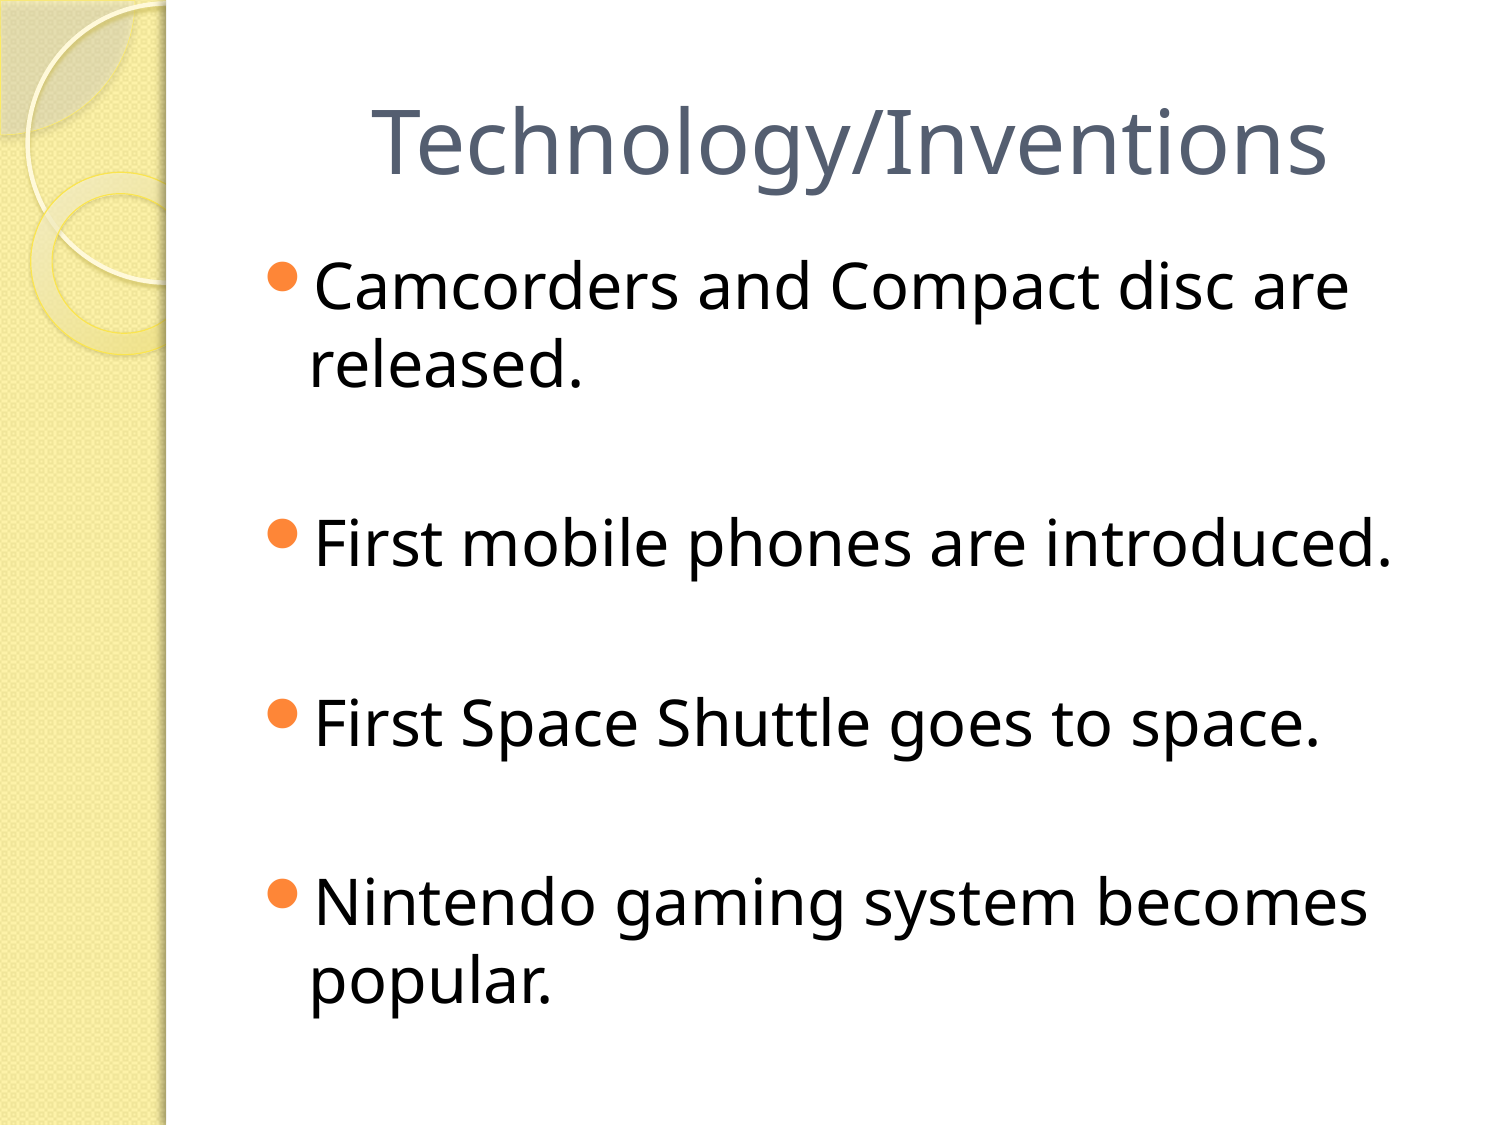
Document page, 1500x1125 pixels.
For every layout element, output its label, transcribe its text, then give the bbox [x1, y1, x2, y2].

title Technology/Inventions [235, 45, 1466, 233]
list Camcorders and Compact disc are released. First mobile phones are introduced. First Space Shuttle goes to space. Nintendo gaming system becomes popular. [235, 237, 1466, 1025]
